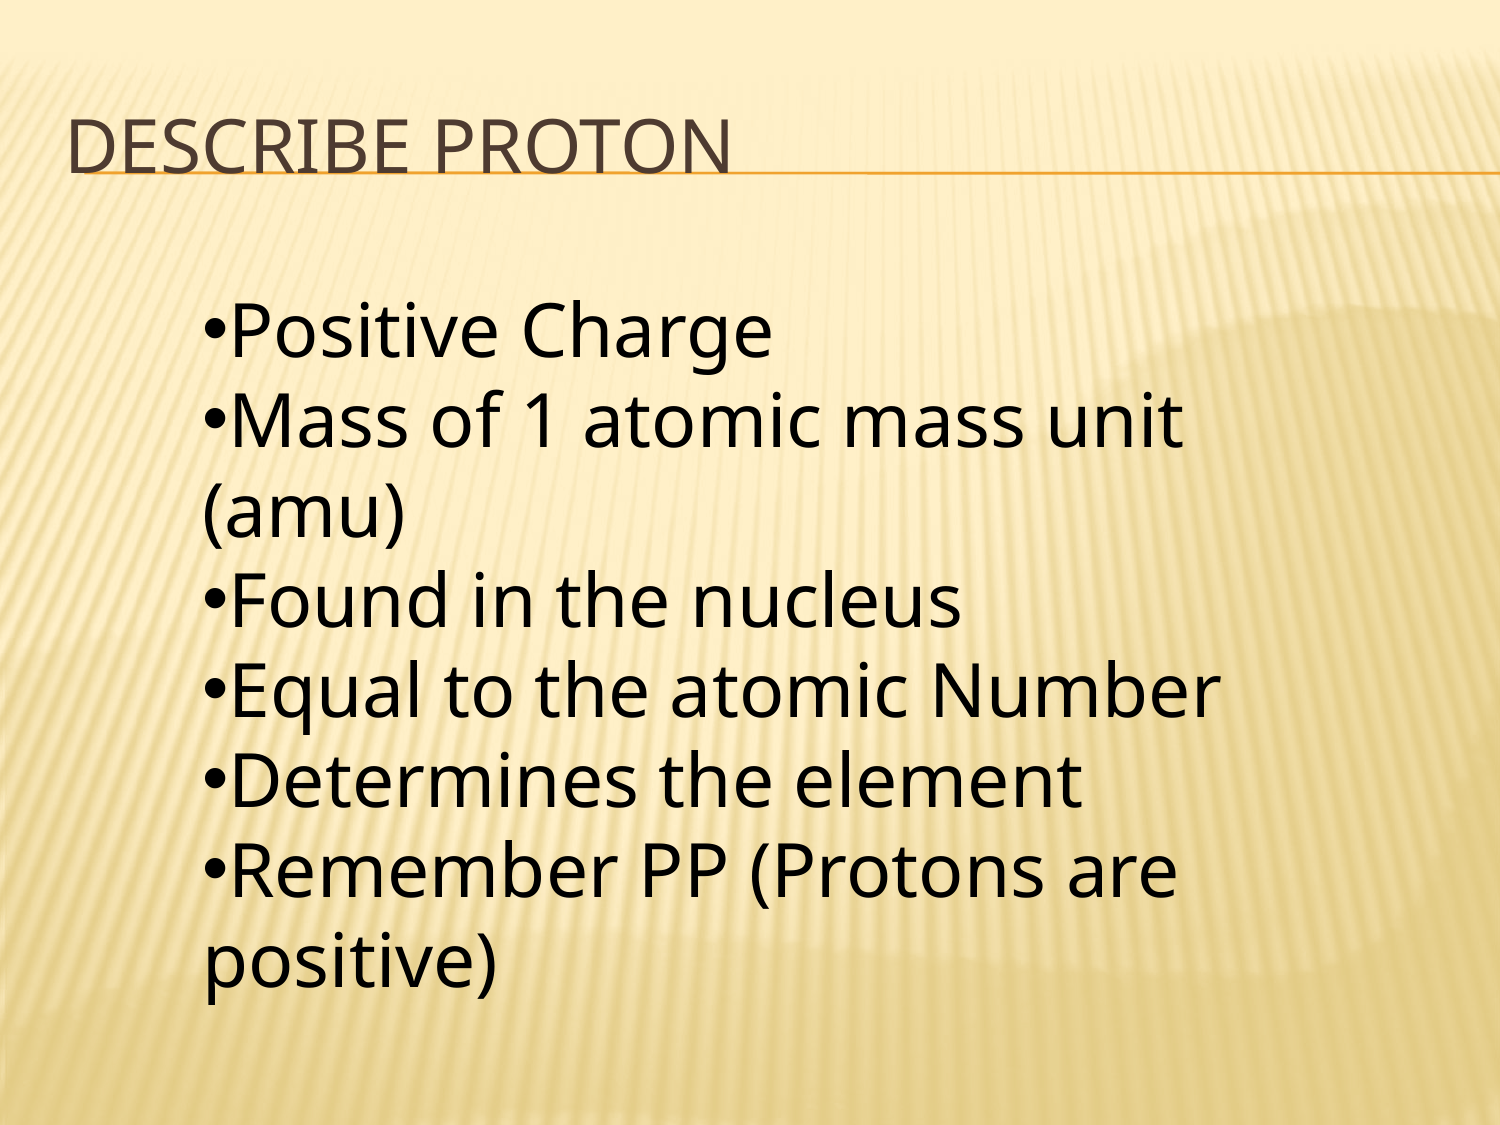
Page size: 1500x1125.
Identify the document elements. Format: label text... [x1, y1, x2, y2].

title Describe Proton [49, 75, 1475, 213]
text_box Positive Charge Mass of 1 atomic mass unit (amu) Found in the nucleus Equal to the atomic Number Determines the element Remember PP (Protons are positive) [187, 274, 1300, 1055]
